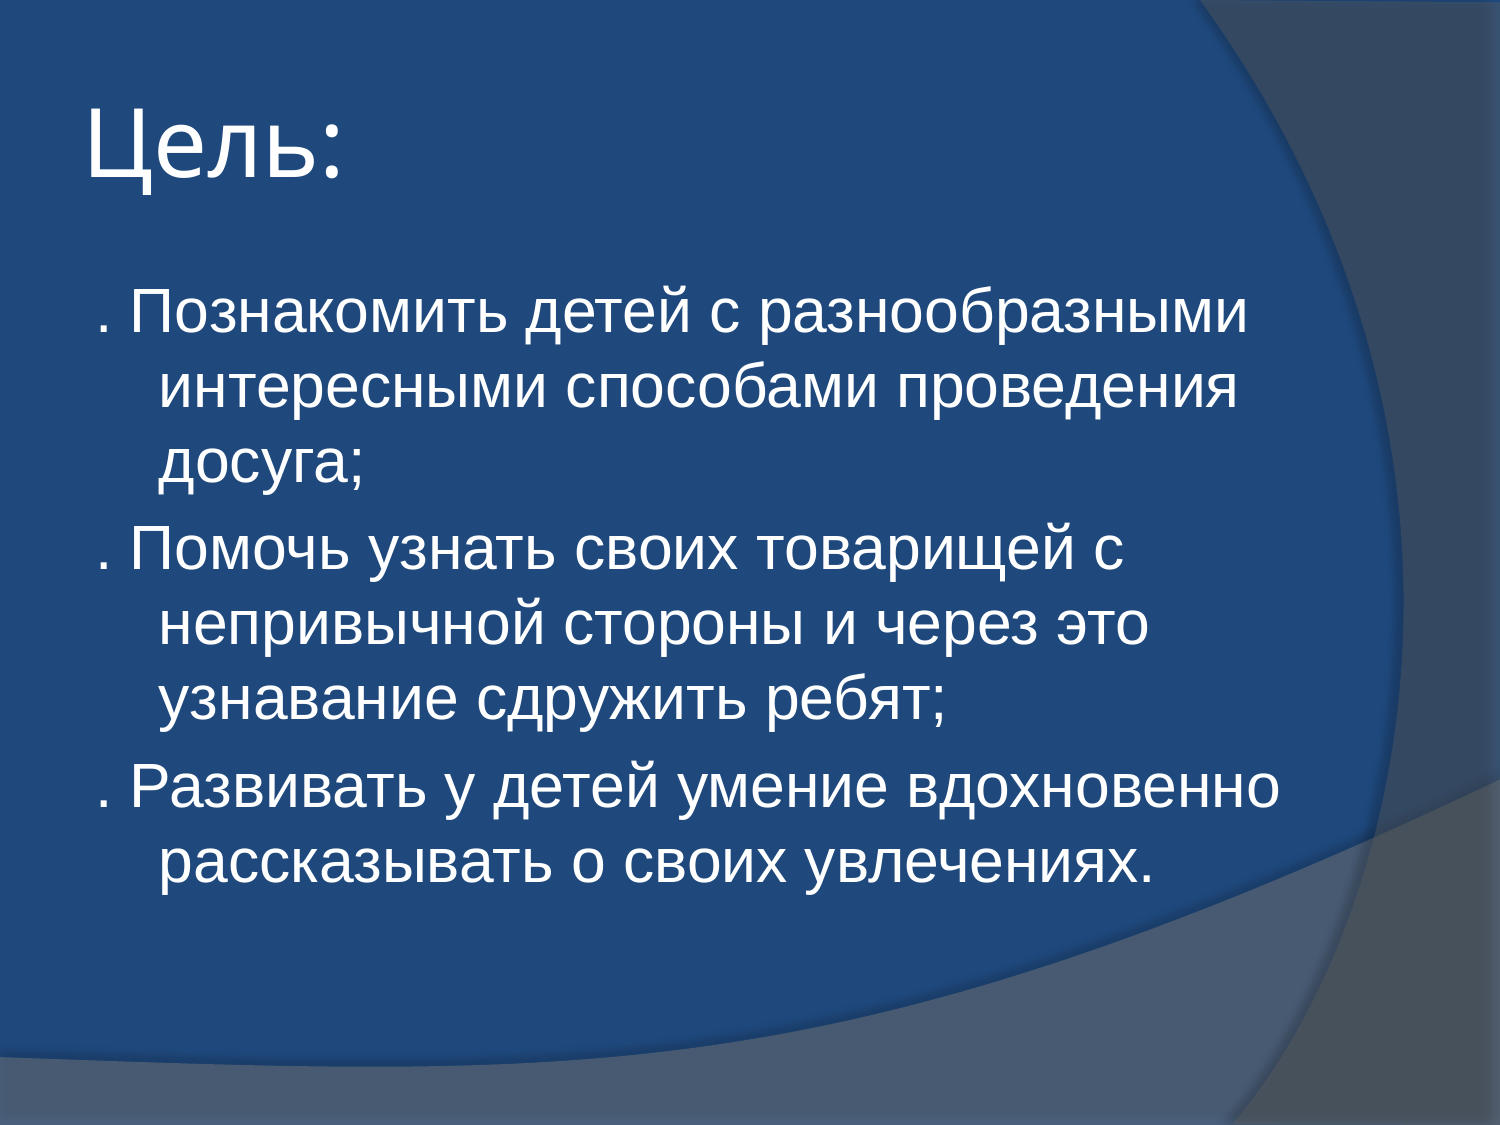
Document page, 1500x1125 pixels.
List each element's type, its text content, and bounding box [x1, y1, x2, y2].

list . Познакомить детей с разнообразными интересными способами проведения досуга; . Помочь узнать своих товарищей с непривычной стороны и через это узнавание сдружить ребят; . Развивать у детей умение вдохновенно рассказывать о своих увлечениях. [75, 262, 1300, 1005]
title Цель: [75, 45, 1300, 233]
